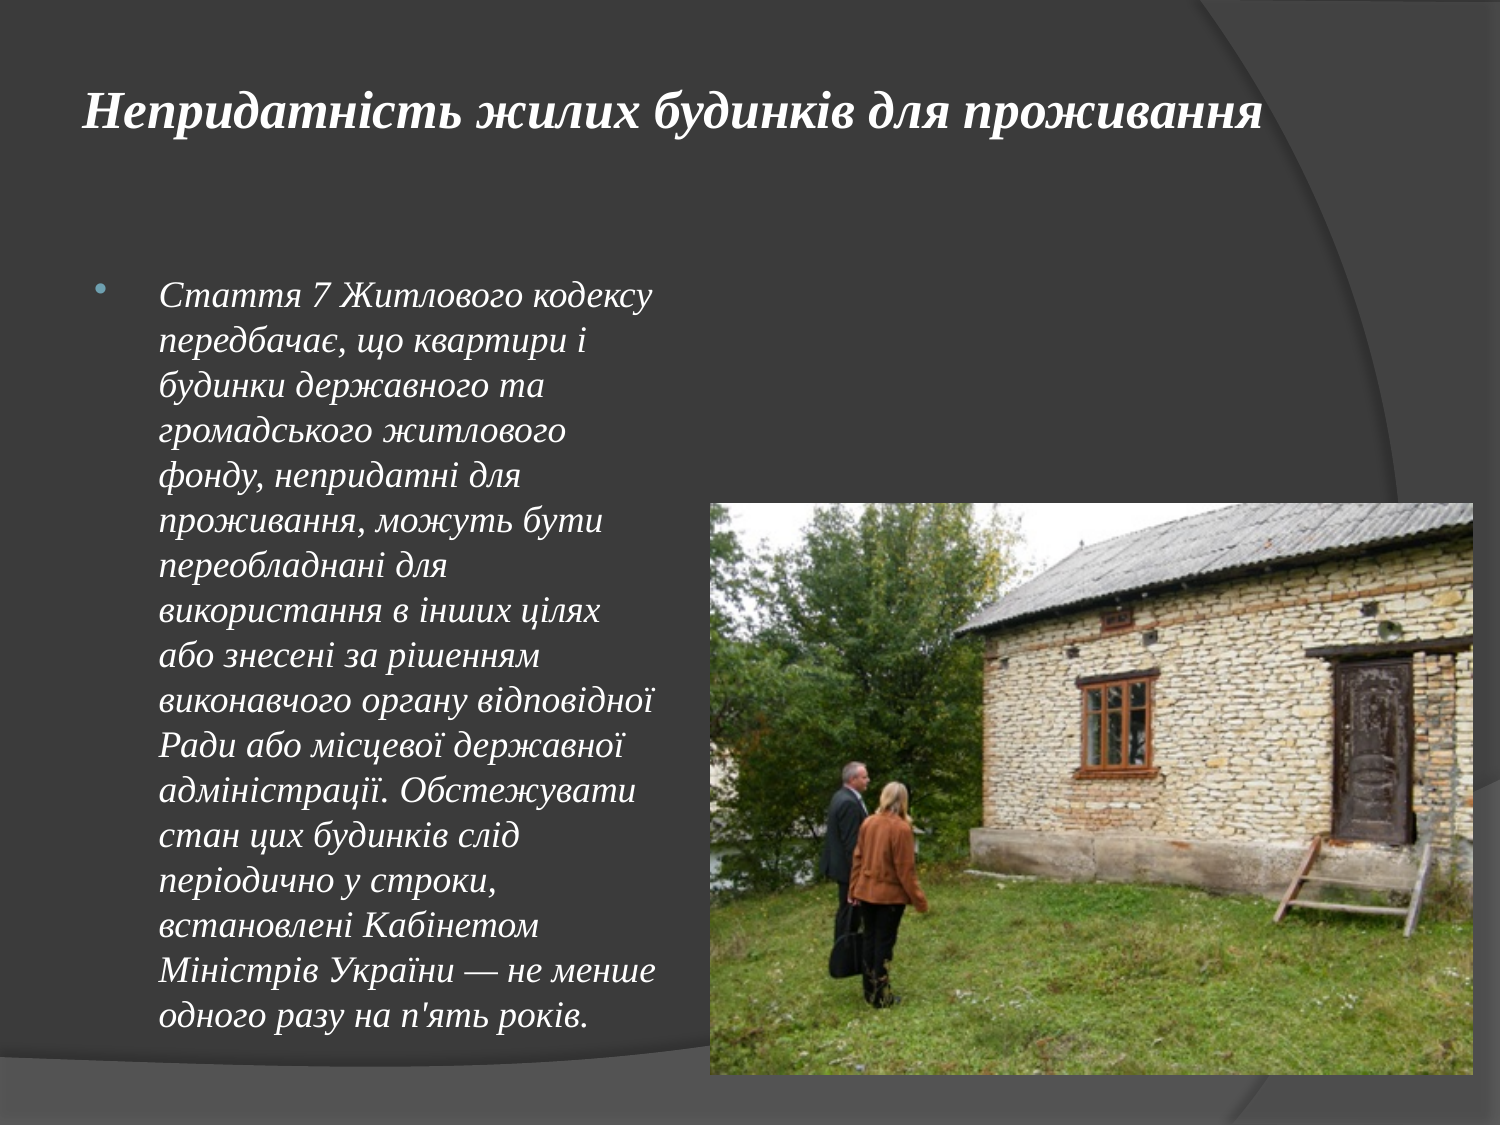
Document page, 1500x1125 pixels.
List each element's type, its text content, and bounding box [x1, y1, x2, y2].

picture [710, 503, 1473, 1076]
title Непридатність жилих будинків для проживання [75, 45, 1300, 233]
list Стаття 7 Житлового кодексу передбачає, що квартири і будинки державного та громадського житлового фонду, непридатні для проживання, можуть бути переобладнані для використання в ін­ших цілях або знесені за рішенням виконавчого органу відповідної Ради або місцевої державної адміністрації. Обстежувати стан цих будинків слід періодично у строки, встановлені Кабінетом Міністрів України — не менше одного разу на п'ять років. [75, 262, 675, 1005]
